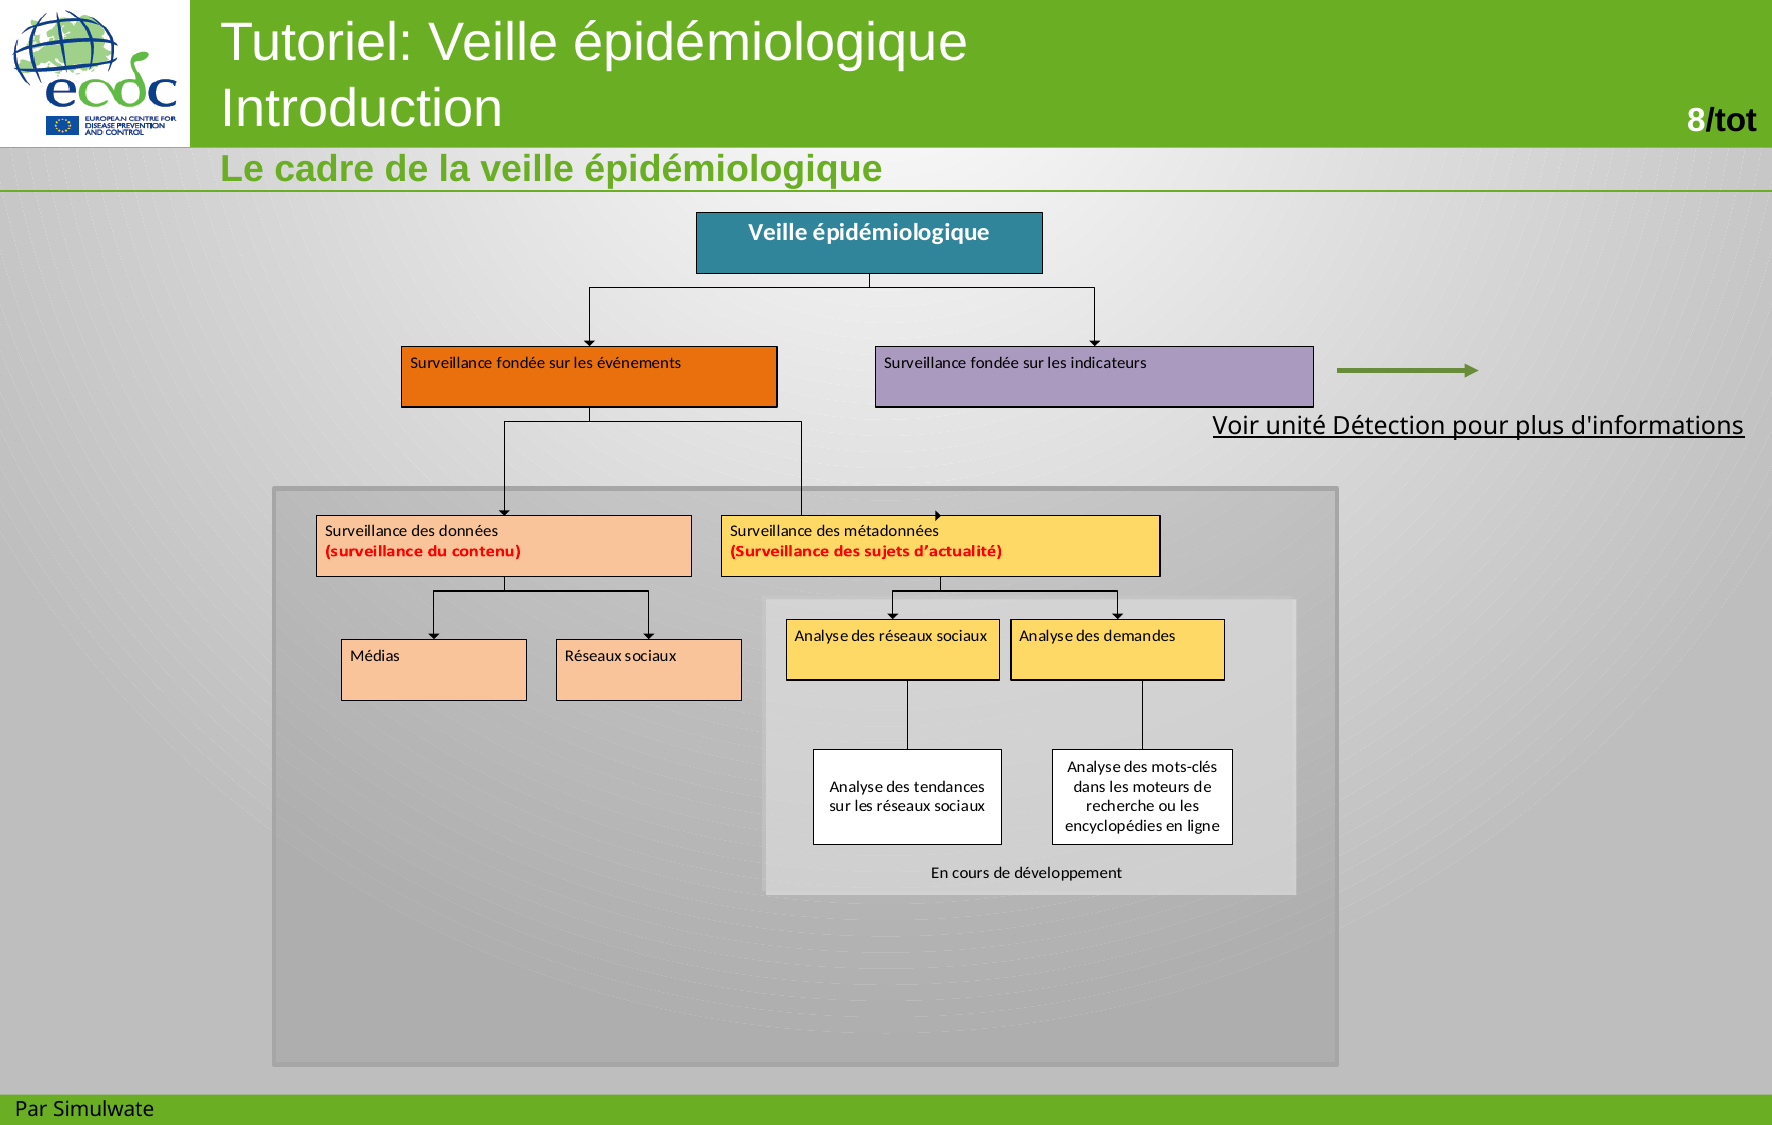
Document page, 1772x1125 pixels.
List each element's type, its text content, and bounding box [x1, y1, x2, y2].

text_box Le cadre de la veille épidémiologique [205, 141, 1406, 198]
picture [314, 208, 1315, 895]
picture [0, 0, 190, 147]
text_box Voir unité Détection pour plus d'informations [1319, 405, 1760, 447]
text_box [273, 488, 1337, 1065]
